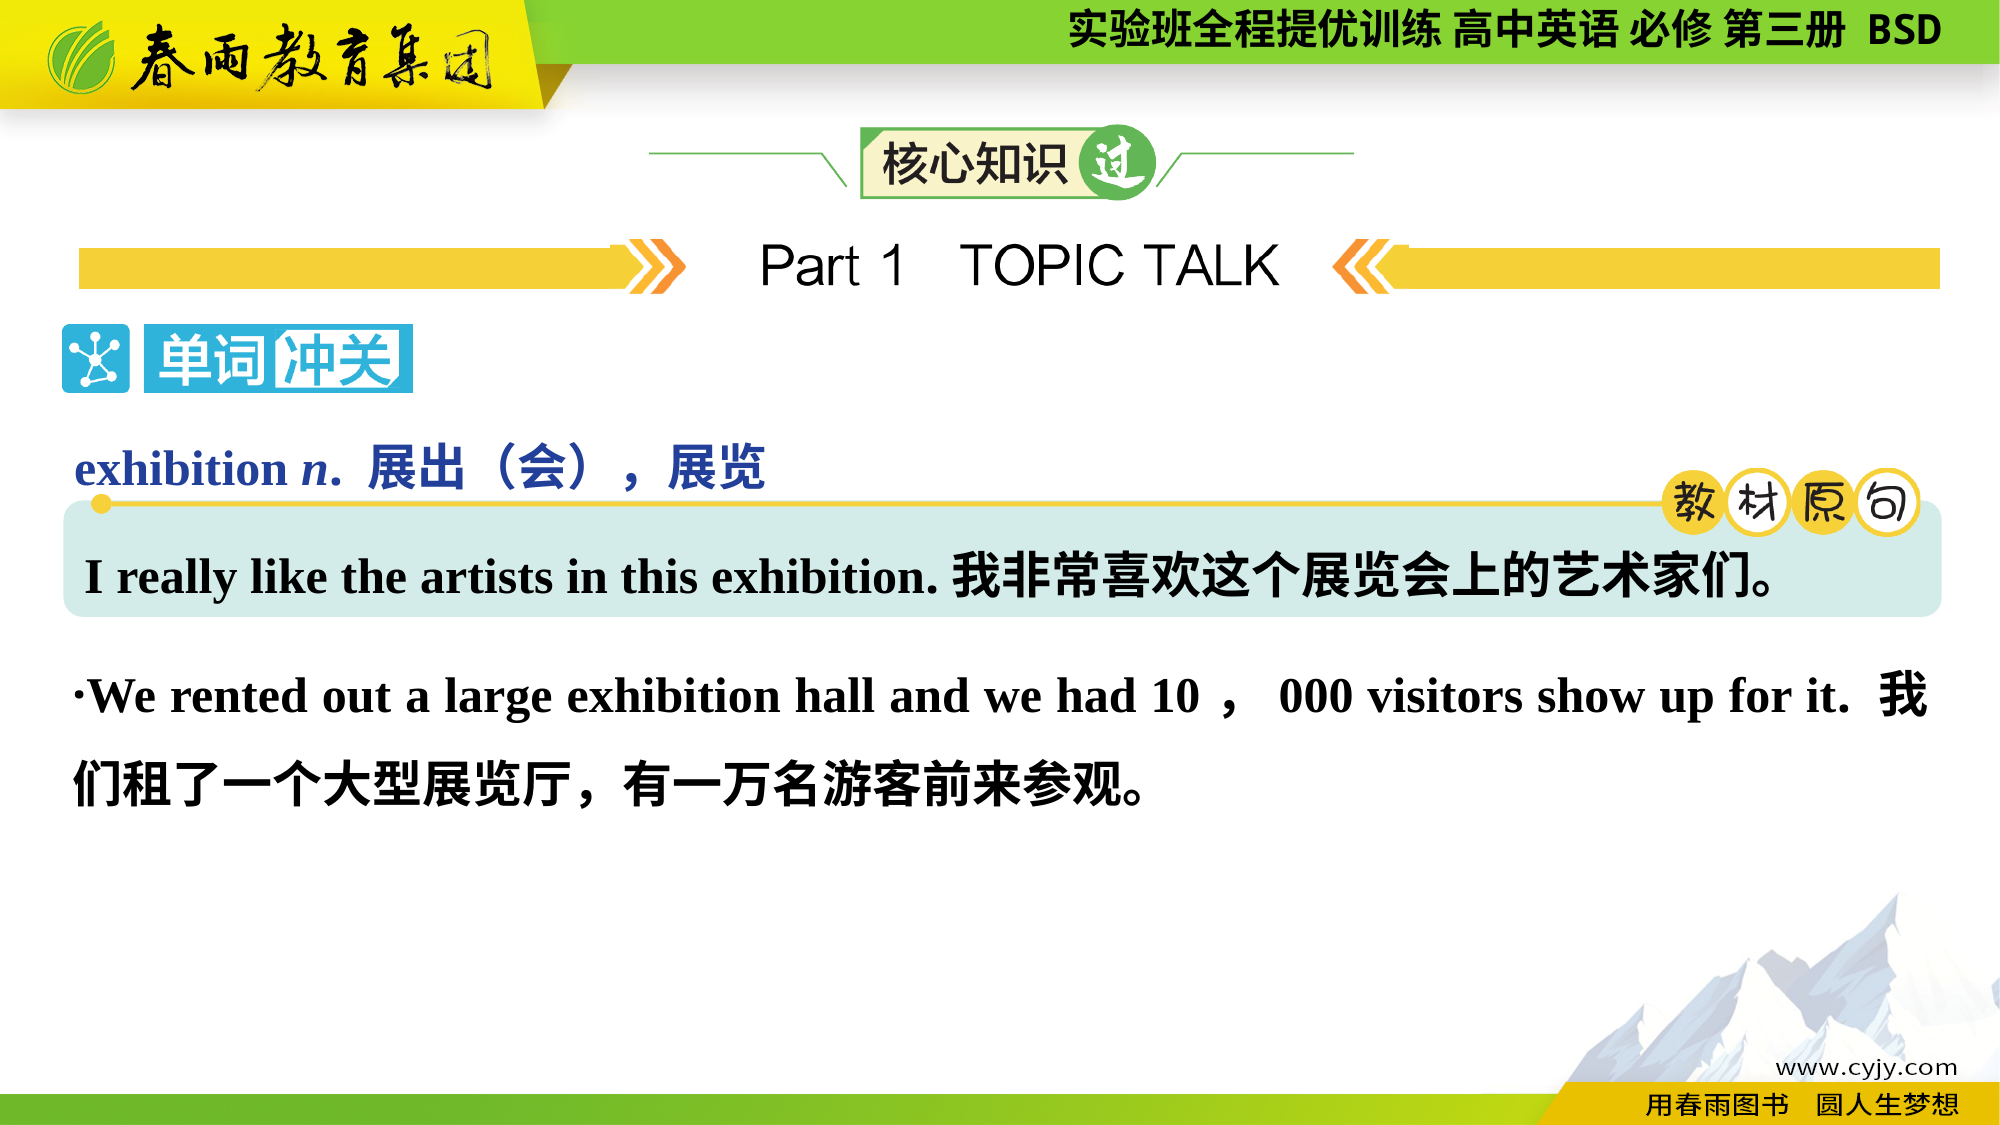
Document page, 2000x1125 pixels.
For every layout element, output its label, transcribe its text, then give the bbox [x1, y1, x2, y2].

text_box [90, 467, 1921, 567]
list exhibition n. 展出（会），展览 [59, 397, 1944, 492]
text_box I really like the artists in this exhibition.我非常喜欢这个展览会上的艺术家们。 [63, 500, 1942, 617]
picture [0, 0, 2000, 1125]
text_box ·We rented out a large exhibition hall and we had 10，000 visitors show up for it. 我们租了一个大型展览厅，有一万名游客前来参观。 [57, 625, 1944, 820]
